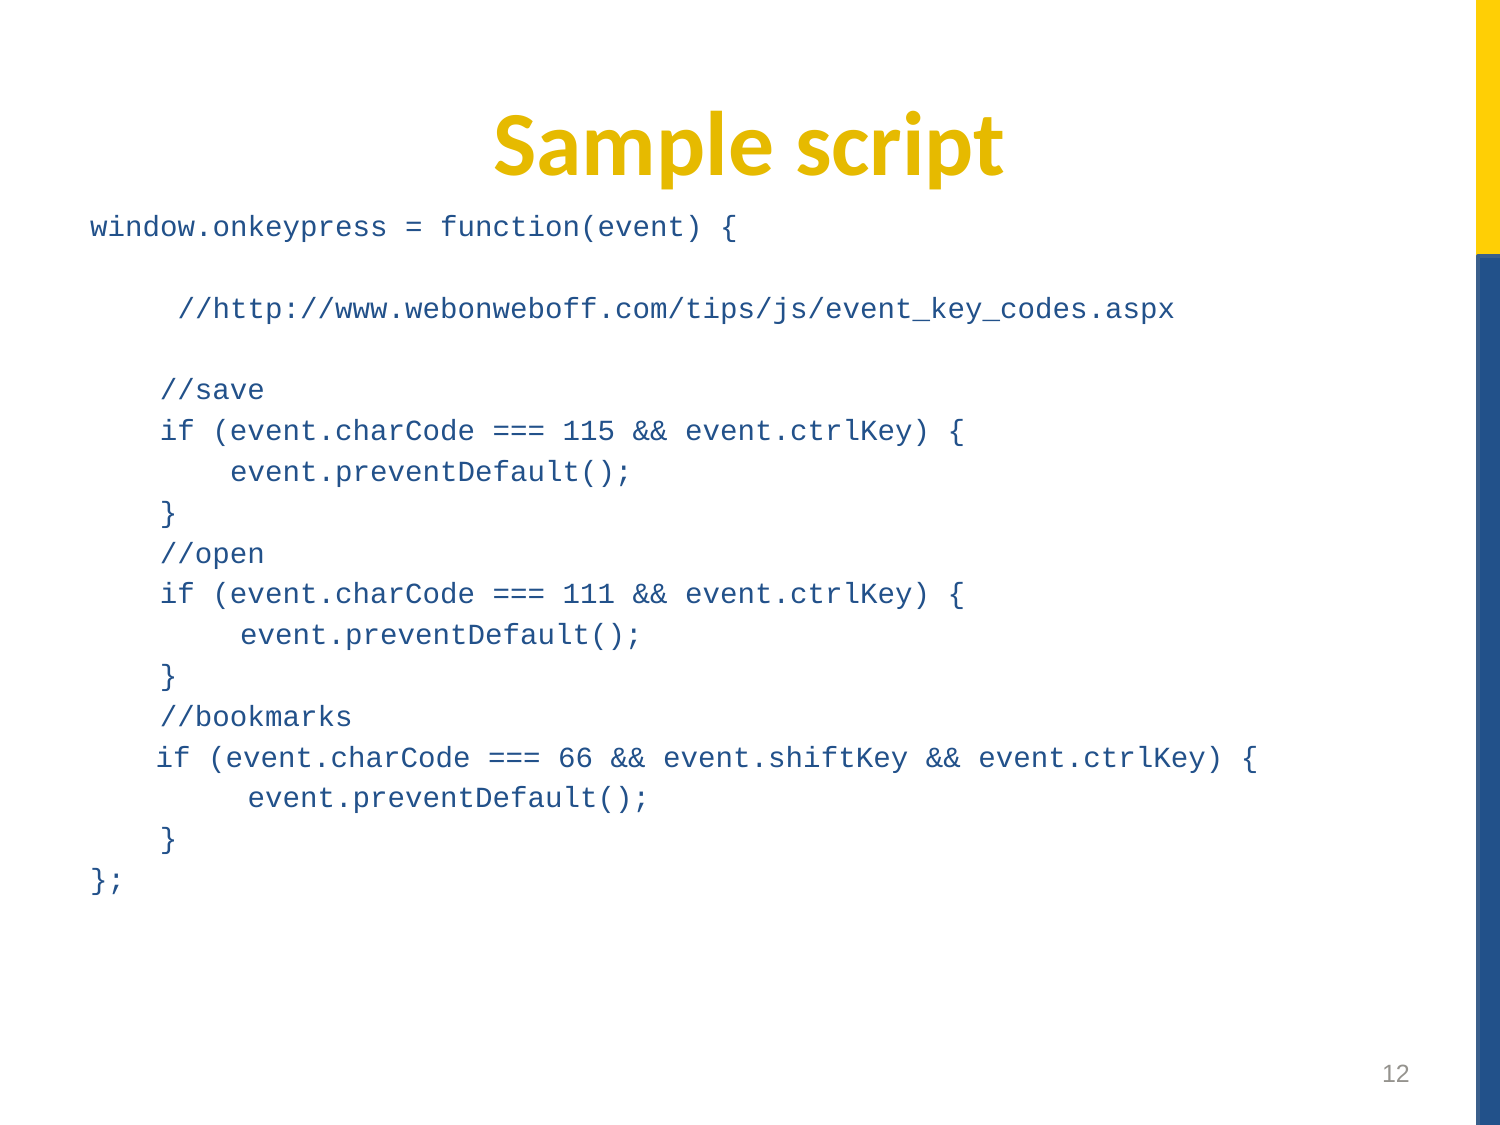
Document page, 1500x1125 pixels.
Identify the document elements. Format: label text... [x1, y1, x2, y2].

title Sample script [75, 45, 1425, 200]
list window.onkeypress = function(event) { //http://www.webonweboff.com/tips/js/event_key_codes.aspx //save if (event.charCode === 115 && event.ctrlKey) { event.preventDefault(); } //open if (event.charCode === 111 && event.ctrlKey) { event.preventDefault(); } //bookmarks if (event.charCode === 66 && event.shiftKey && event.ctrlKey) { event.preventDefault(); } }; [75, 200, 1425, 1005]
slide_number 12 [1074, 1042, 1425, 1103]
